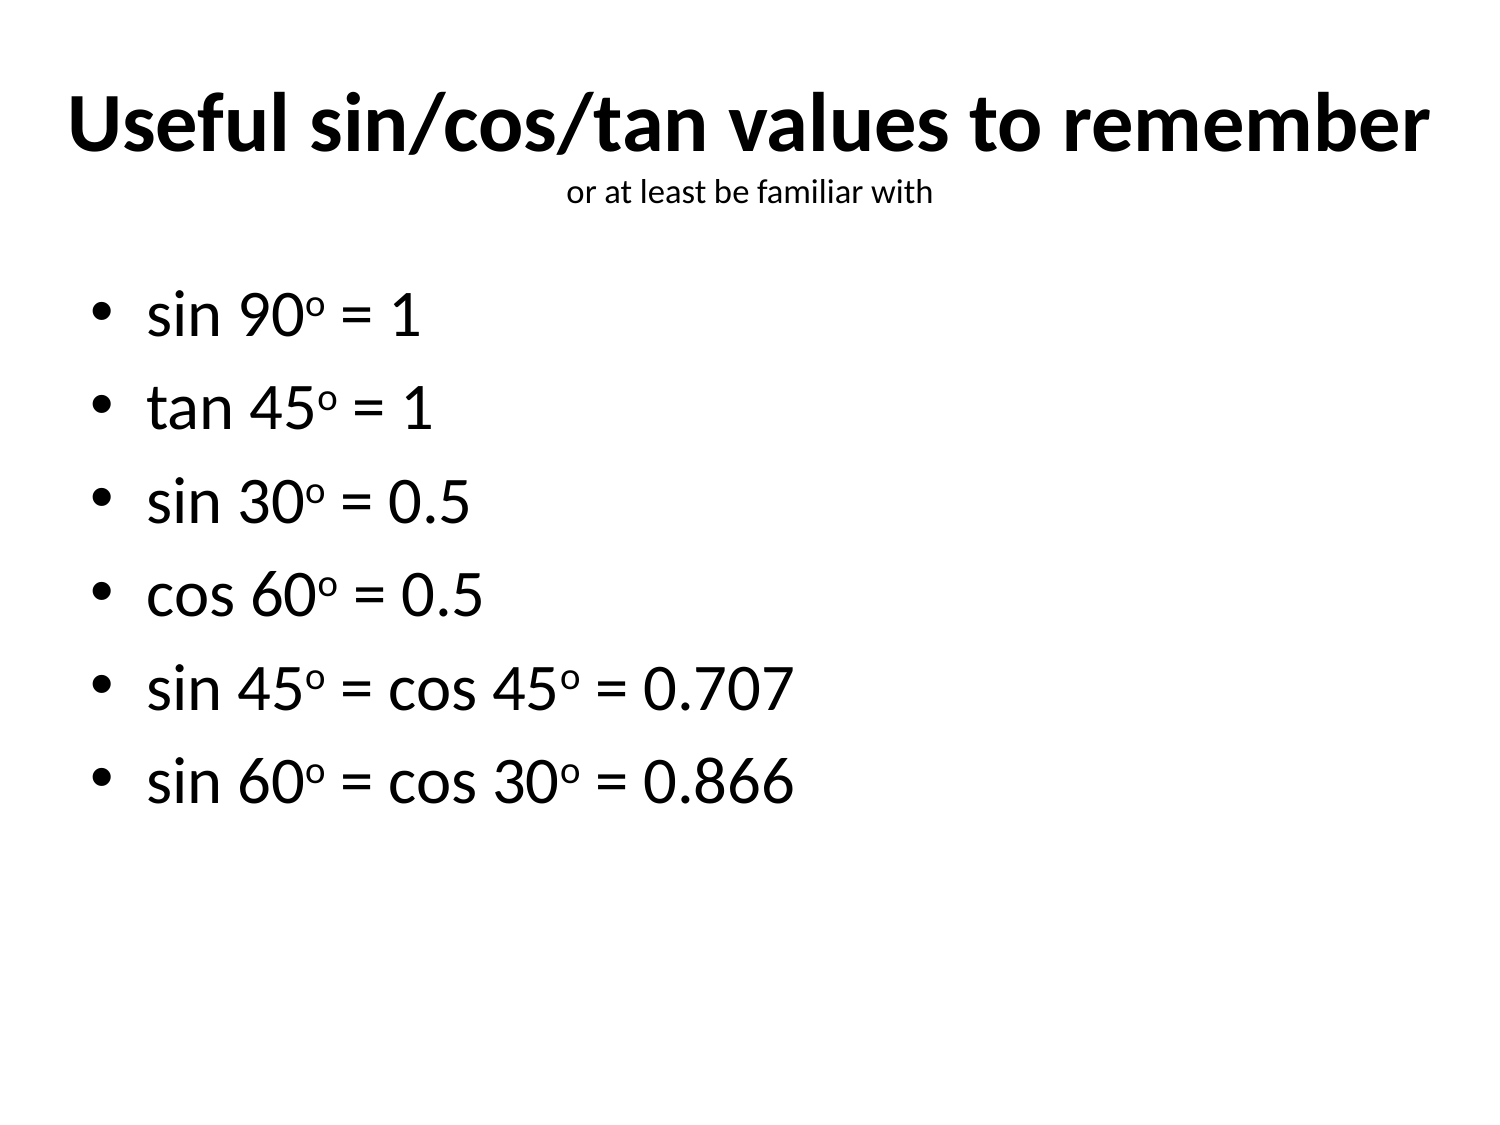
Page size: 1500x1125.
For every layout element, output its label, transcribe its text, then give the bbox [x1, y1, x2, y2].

title Useful sin/cos/tan values to remember or at least be familiar with [46, 44, 1454, 233]
list sin 90o = 1 tan 45o = 1 sin 30o = 0.5 cos 60o = 0.5 sin 45o = cos 45o = 0.707 sin 60o = cos 30o = 0.866 [74, 262, 1426, 997]
